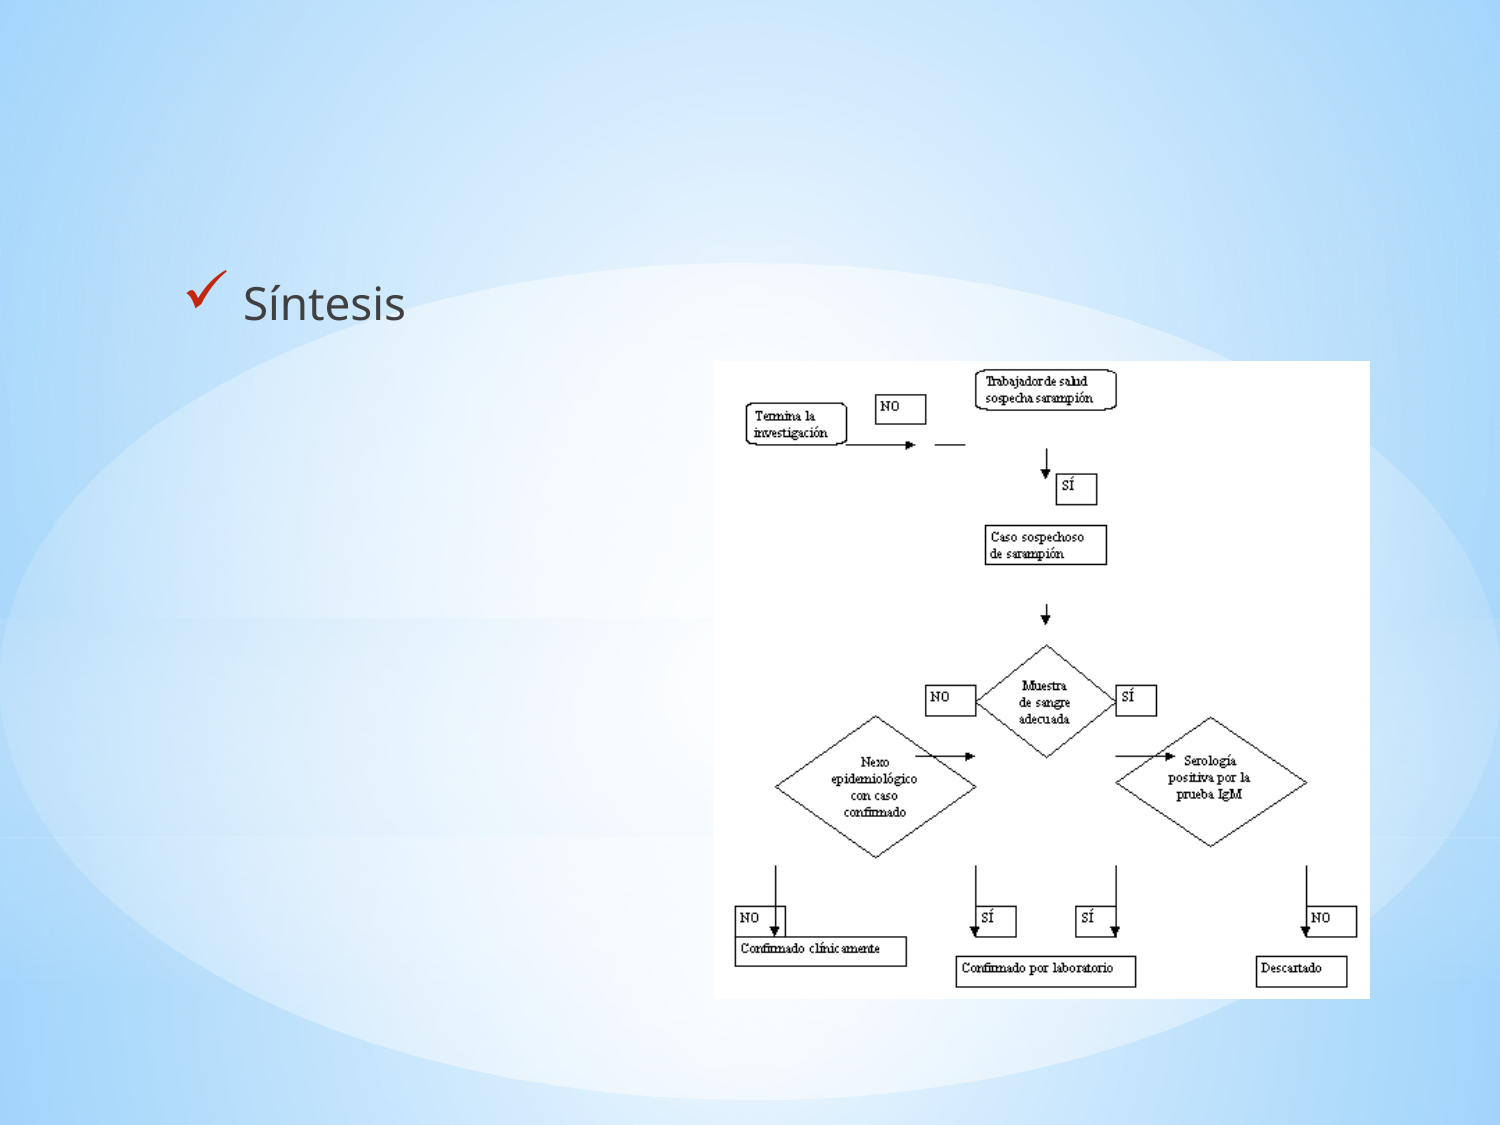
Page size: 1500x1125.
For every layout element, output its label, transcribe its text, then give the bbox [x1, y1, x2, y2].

list Síntesis [159, 267, 1210, 838]
picture [714, 361, 1370, 999]
